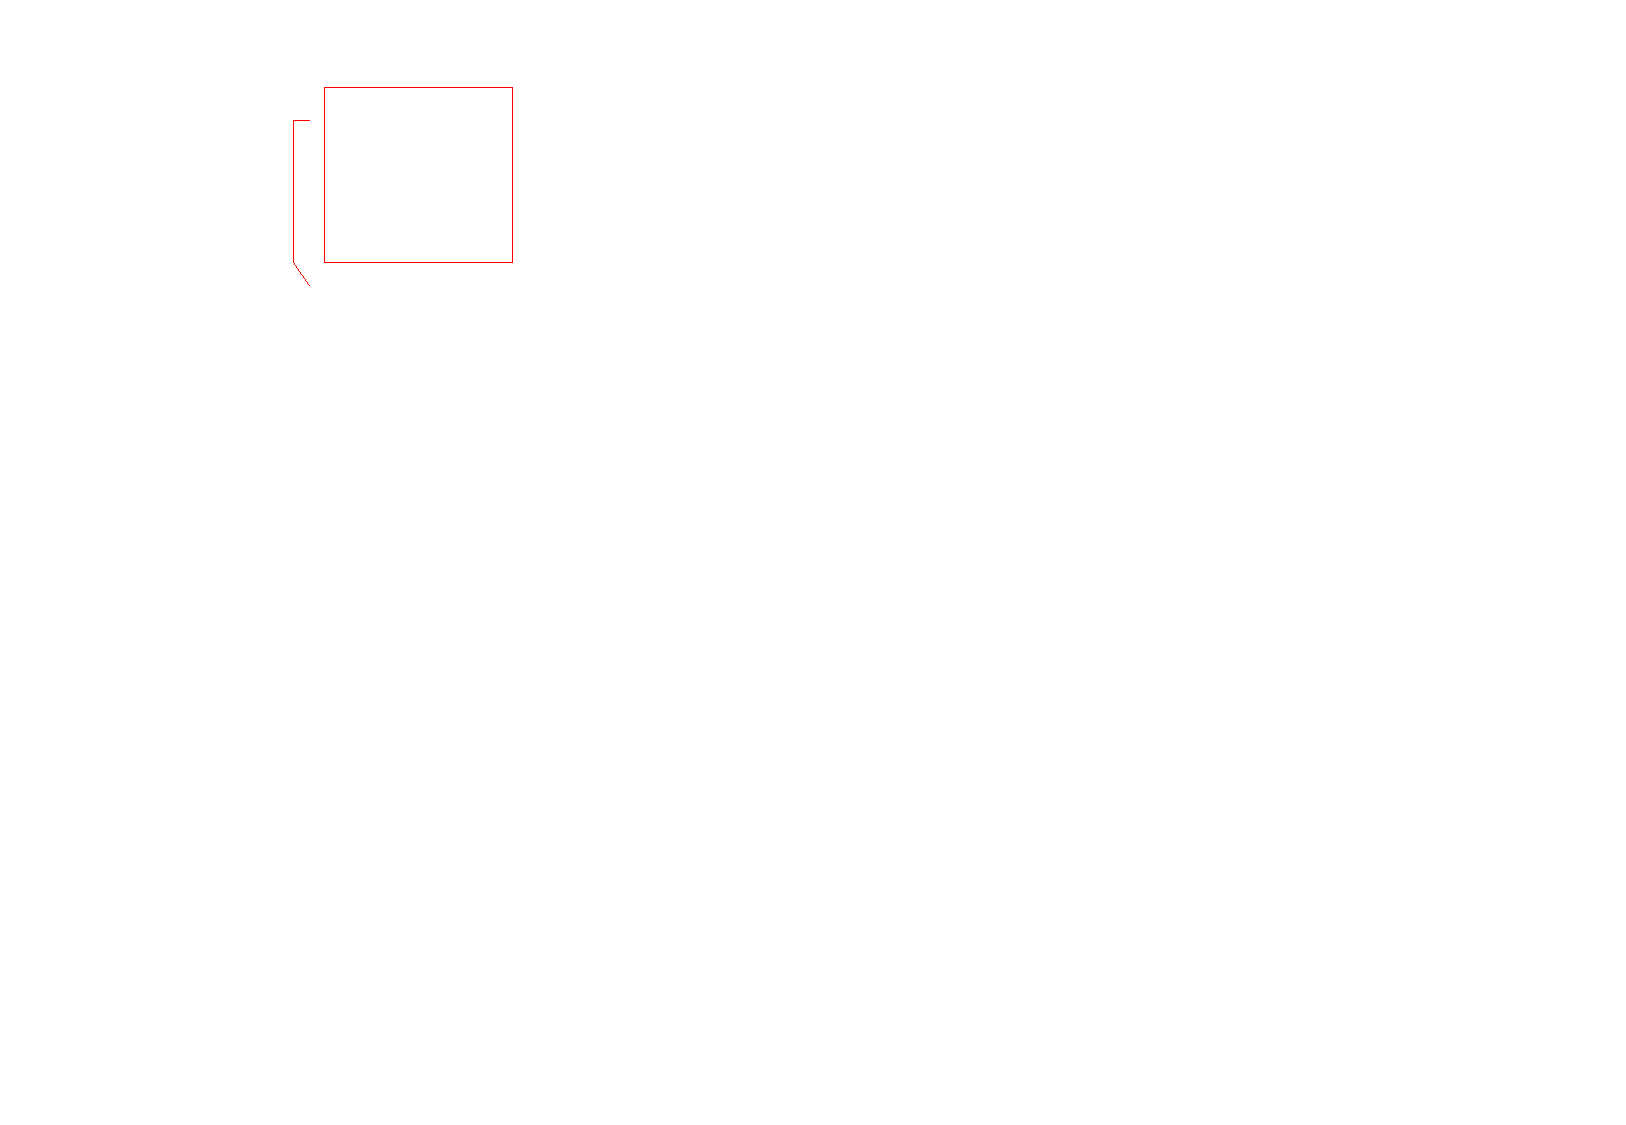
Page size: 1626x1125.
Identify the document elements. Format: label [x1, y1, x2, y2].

text_box [324, 87, 513, 263]
